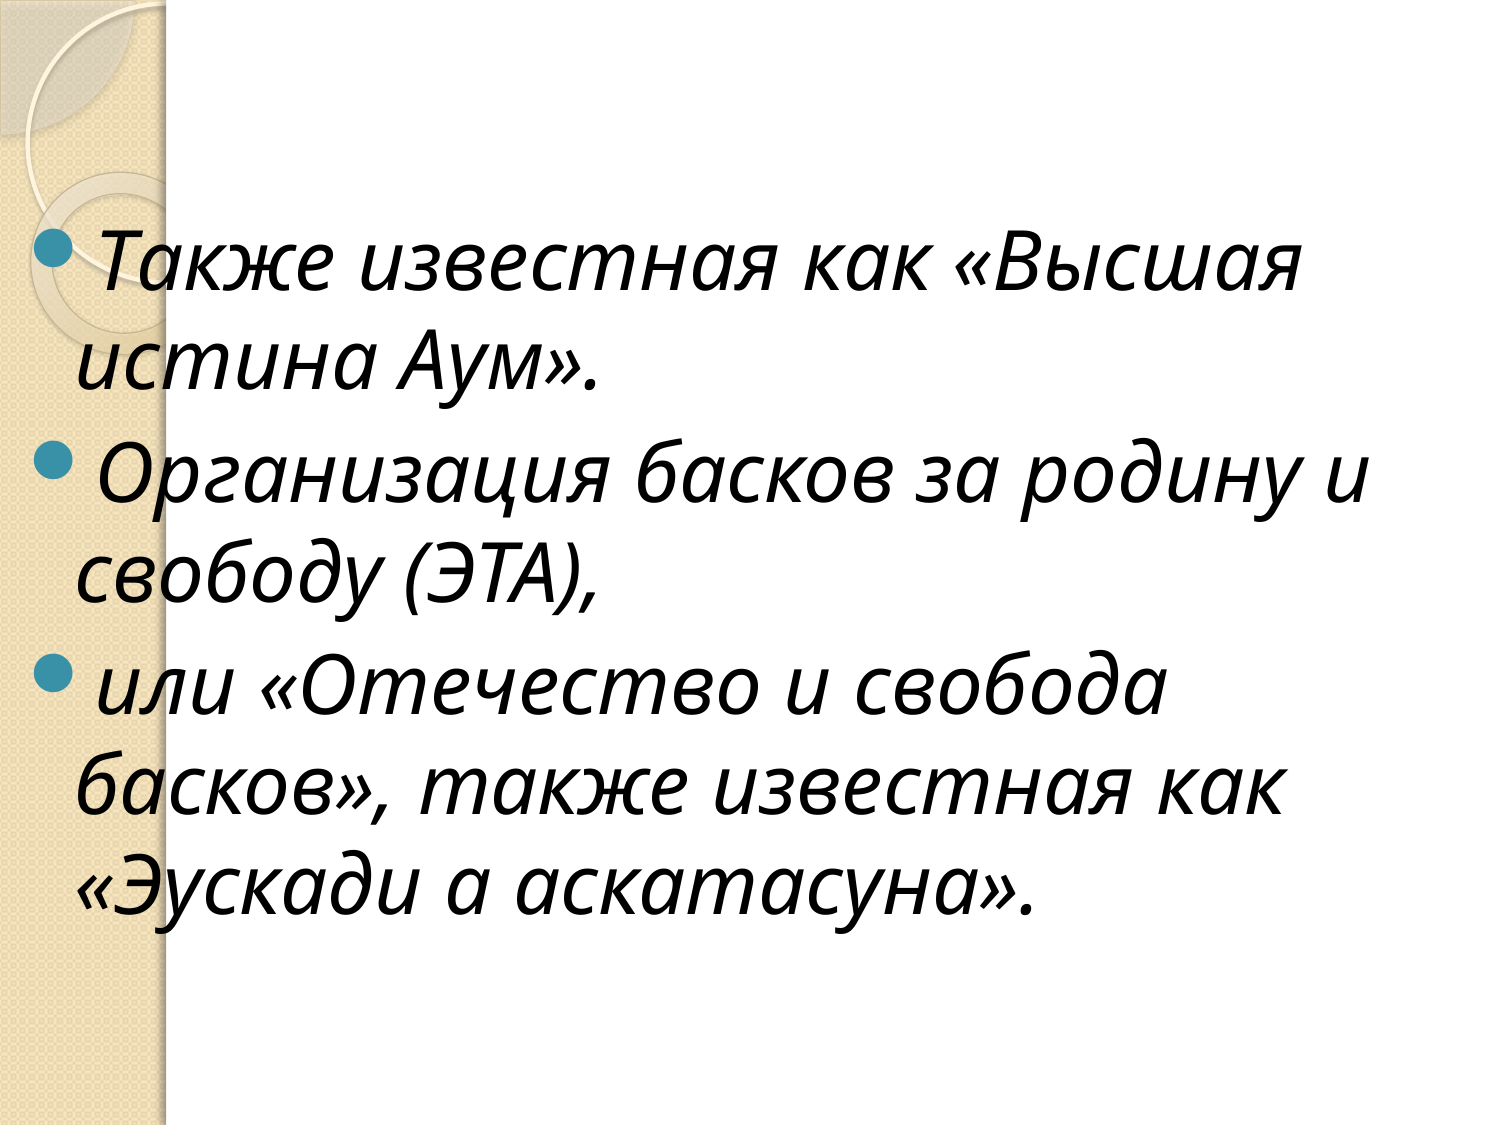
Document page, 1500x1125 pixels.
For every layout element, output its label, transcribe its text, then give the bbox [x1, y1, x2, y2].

list Также известная как «Высшая истина Аум». Организация басков за родину и свободу (ЭТА), или «Отечество и свобода басков», также известная как «Эускади а аскатасуна». [0, 199, 1500, 1125]
title Аум Синрикё [0, 46, 1414, 168]
